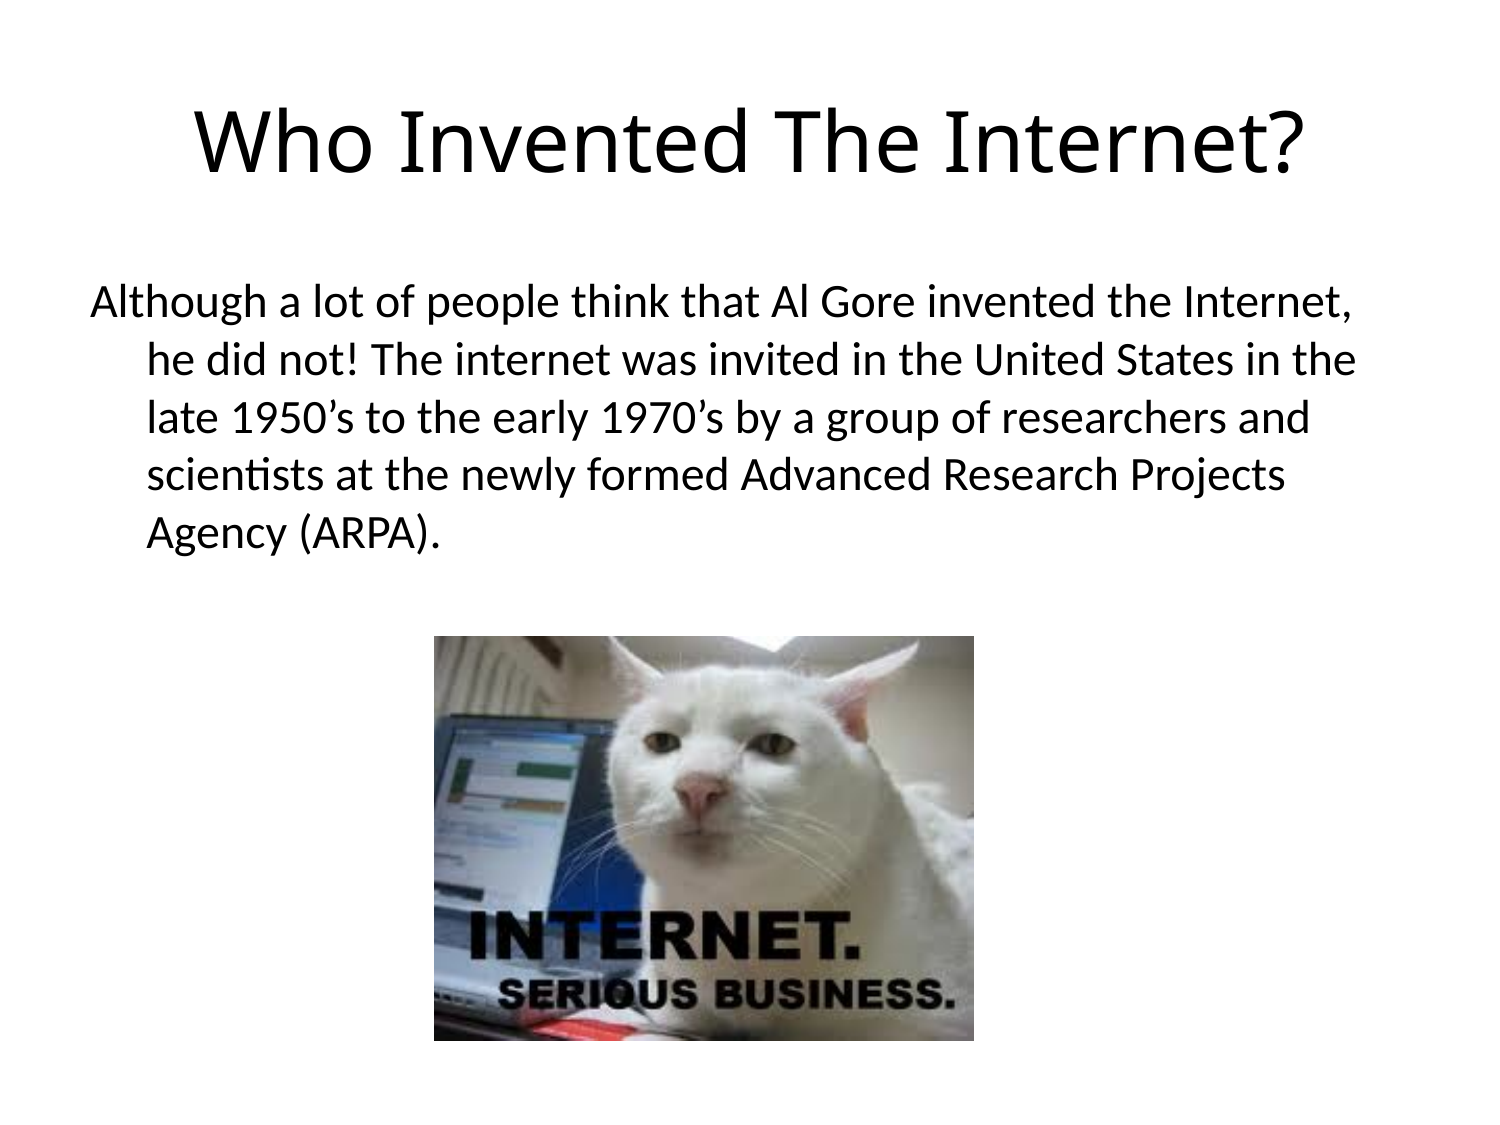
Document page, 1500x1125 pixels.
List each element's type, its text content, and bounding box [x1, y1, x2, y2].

picture [433, 636, 975, 1042]
list Although a lot of people think that Al Gore invented the Internet, he did not! The internet was invited in the United States in the late 1950’s to the early 1970’s by a group of researchers and scientists at the newly formed Advanced Research Projects Agency (ARPA). [75, 262, 1425, 1005]
title Who Invented The Internet? [75, 45, 1425, 233]
